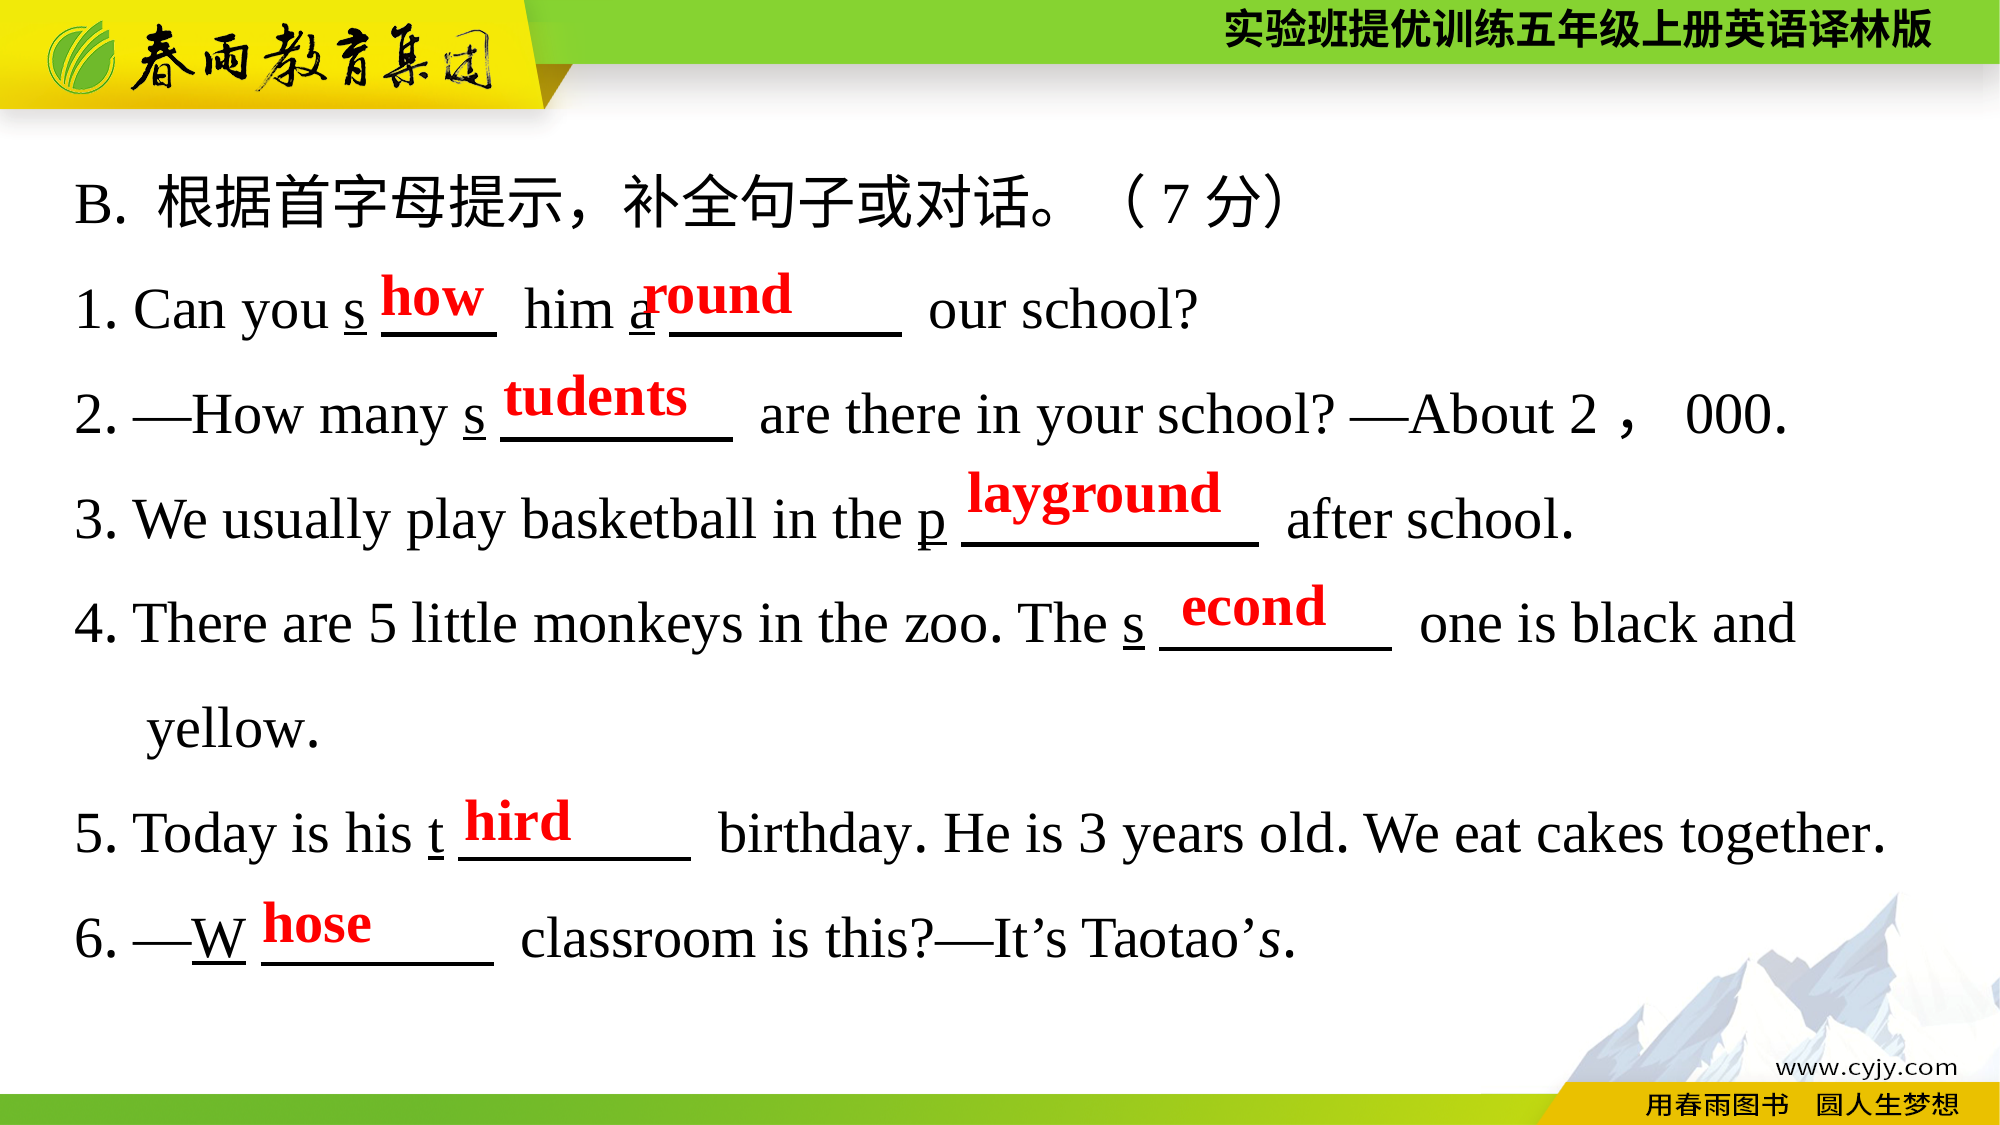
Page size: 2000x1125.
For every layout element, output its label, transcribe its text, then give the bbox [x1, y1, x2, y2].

text_box hird [449, 775, 587, 860]
text_box hose [247, 877, 388, 962]
list B. 根据首字母提示，补全句子或对话。（7分） 1. Can you s him a our school? 2. —How many s are there in your school? —About 2，000. 3. We usually play basketball in the p after school. 4. There are 5 little monkeys in the zoo. The s one is black and yellow. 5. Today is his t birthday. He is 3 years old. We eat cakes together. 6. —W classroom is this?—It’s Taotao’s. [59, 122, 1944, 986]
text_box layground [952, 447, 1238, 532]
text_box econd [1166, 559, 1342, 645]
text_box tudents [488, 349, 704, 435]
text_box round [627, 247, 809, 333]
text_box how [365, 249, 500, 335]
picture [0, 0, 2000, 1125]
